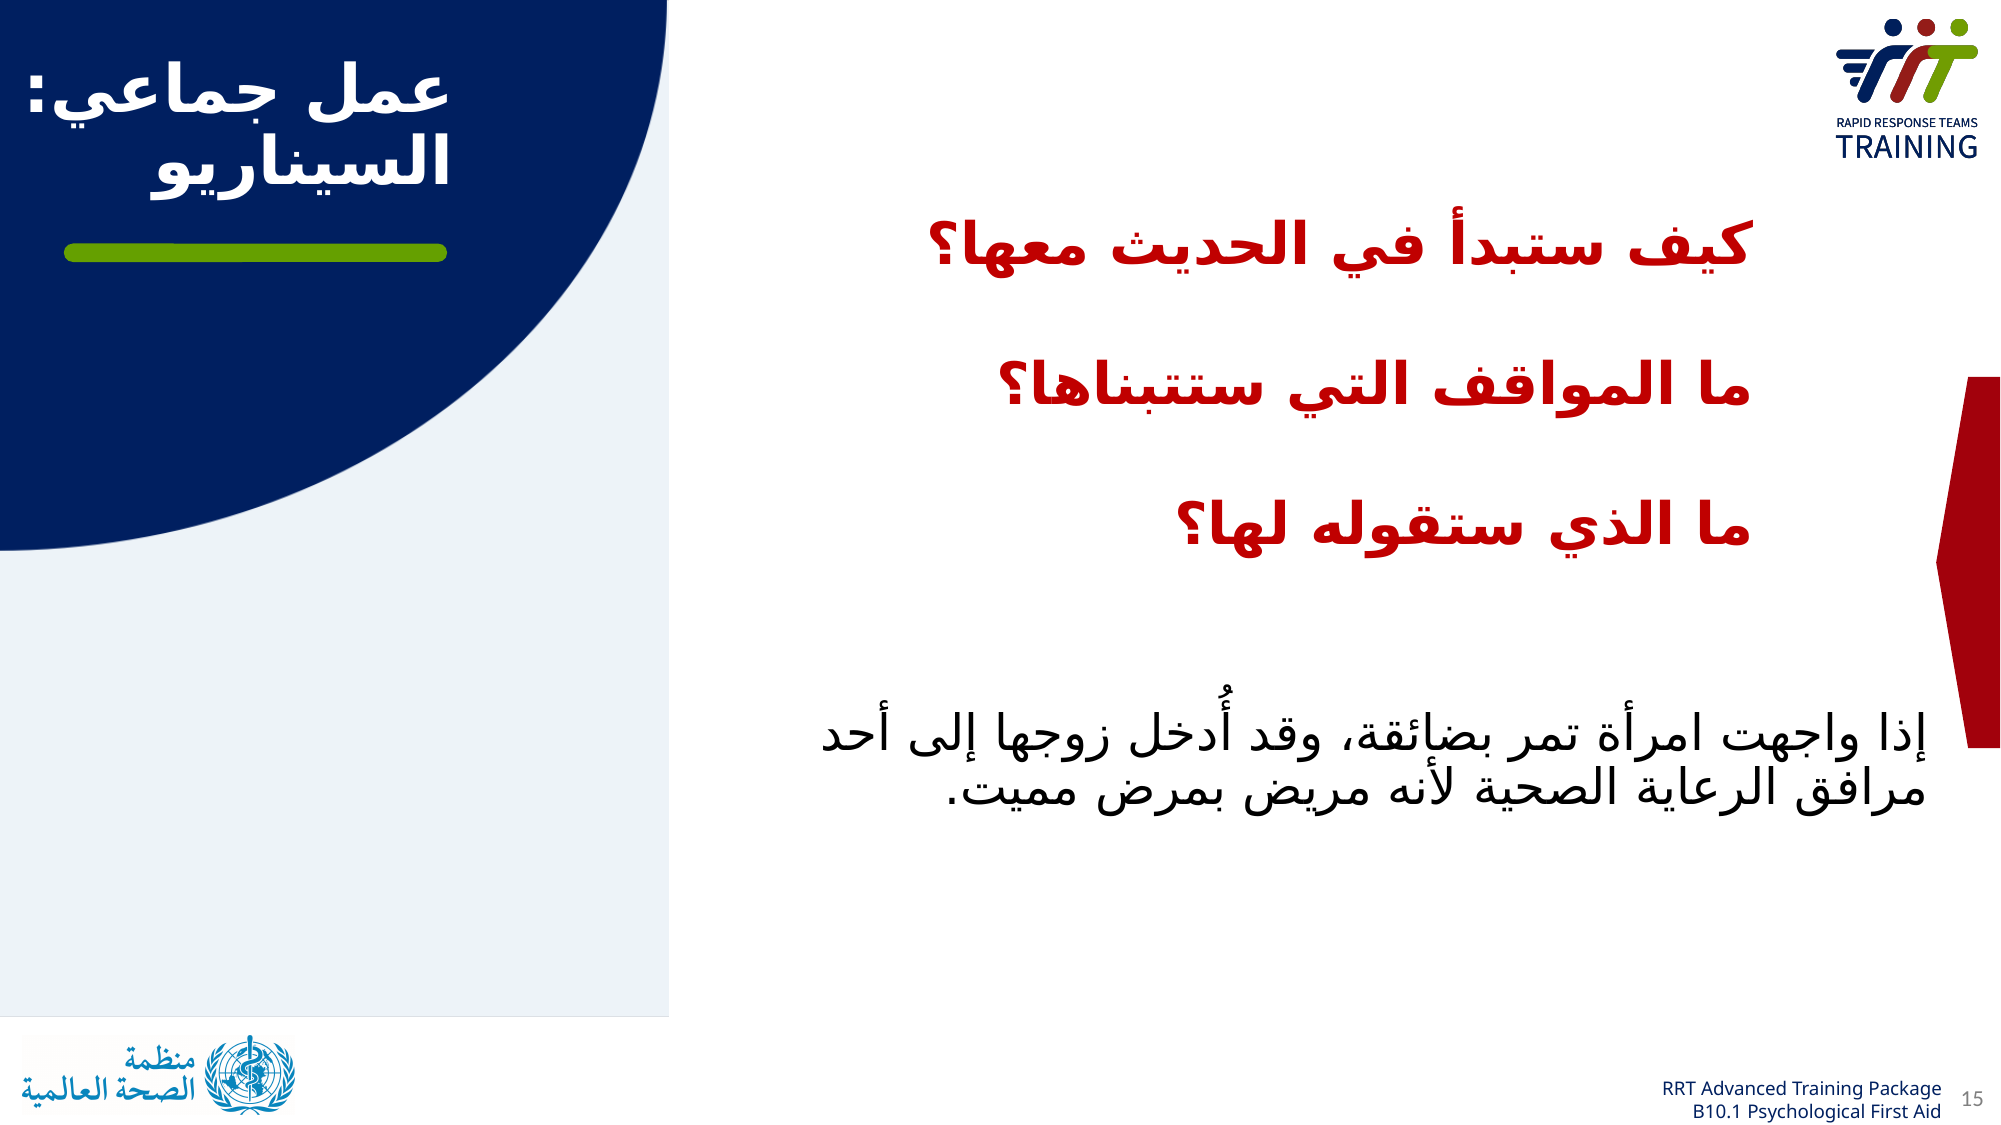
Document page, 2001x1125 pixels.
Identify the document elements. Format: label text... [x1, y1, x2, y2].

picture [0, 0, 669, 1018]
picture [252, 1050, 258, 1059]
text_box عمل جماعي: السيناريو [0, 61, 455, 199]
list إذا واجهت امرأة تمر بضائقة، وقد أُدخل زوجها إلى أحد مرافق الرعاية الصحية لأنه مريض بمرض مميت. [700, 656, 1937, 866]
picture [22, 1035, 295, 1115]
title كيف ستبدأ في الحديث معها؟ ما المواقف التي ستتبناها؟ ما الذي ستقوله لها؟ [875, 199, 1763, 563]
picture [1835, 19, 1978, 167]
